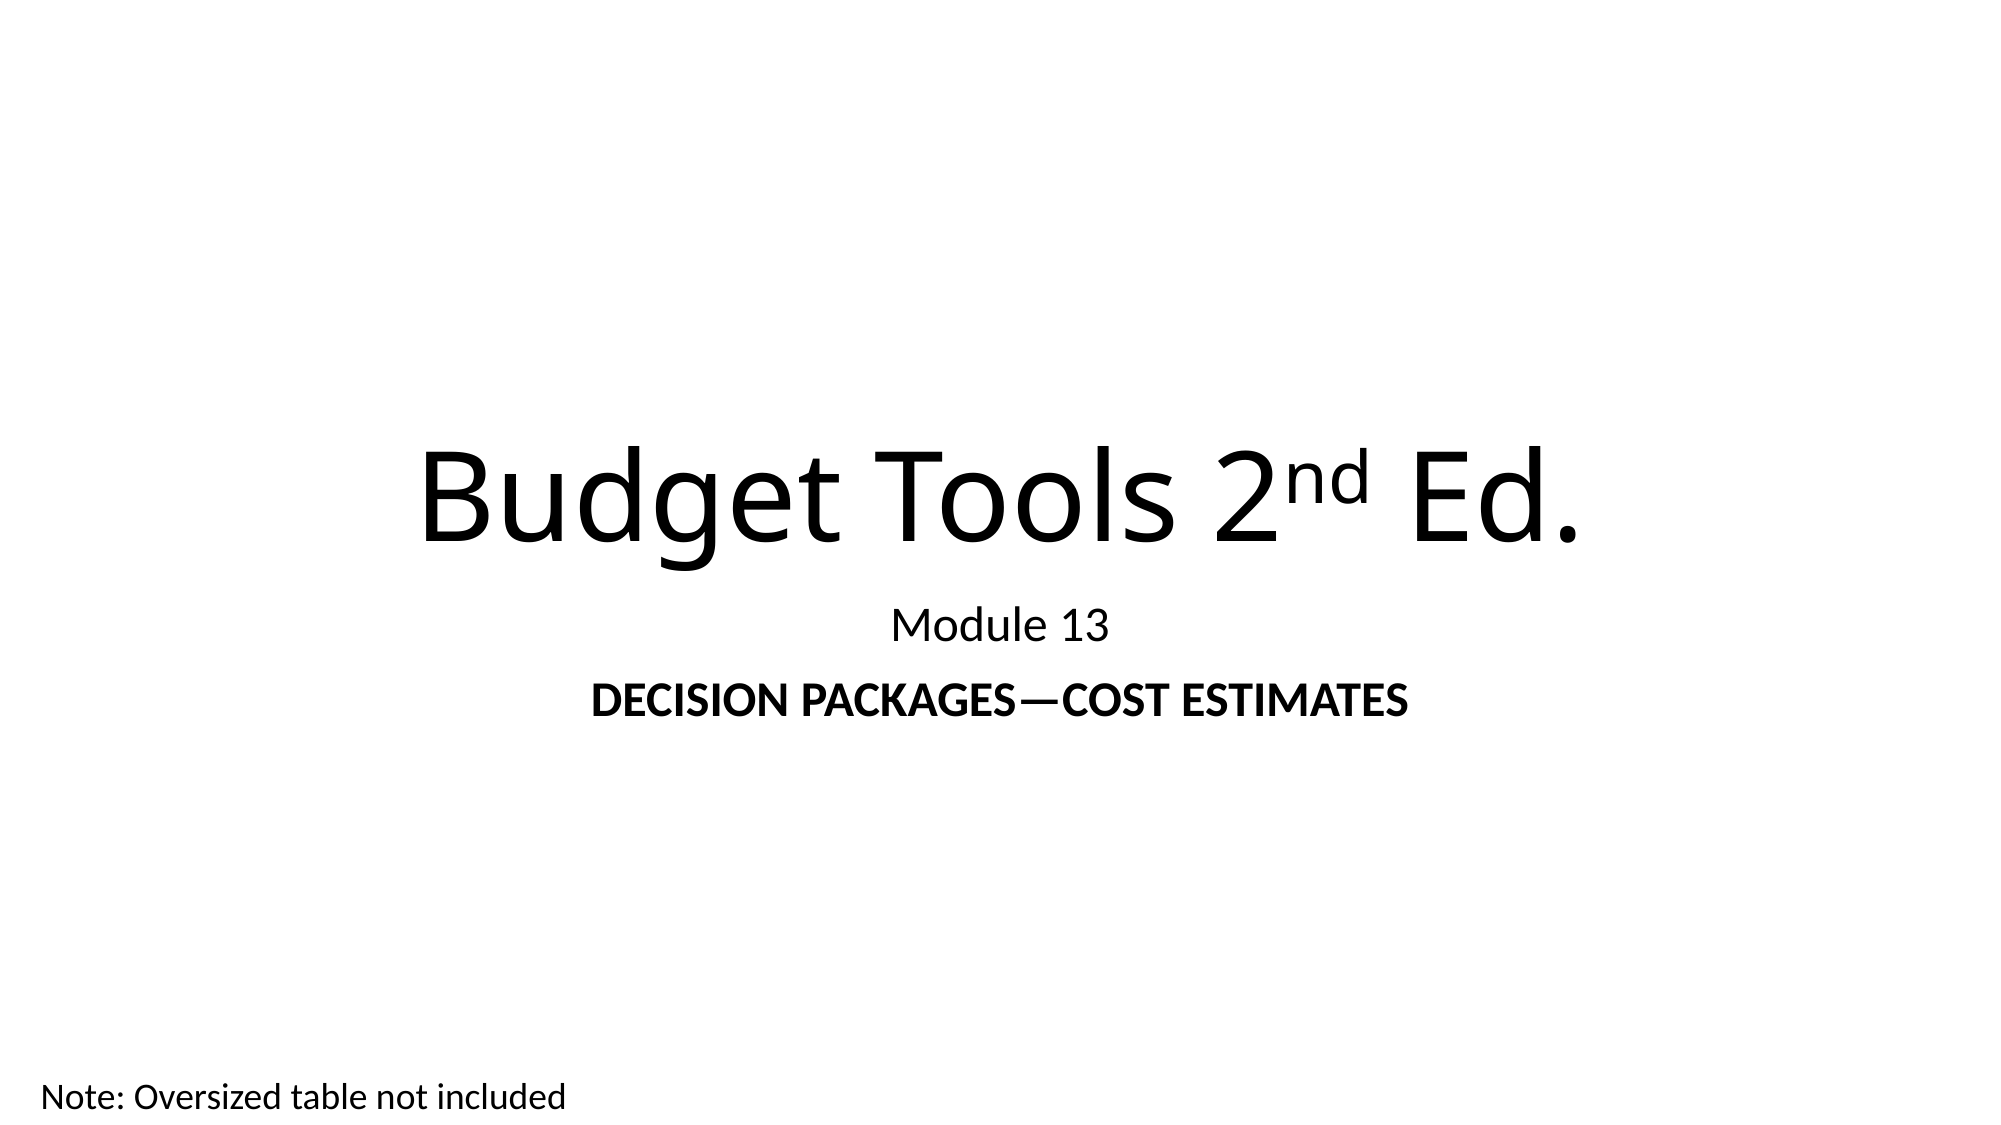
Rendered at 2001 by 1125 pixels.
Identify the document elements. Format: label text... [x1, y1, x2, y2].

subtitle Module 13 Decision Packages—Cost Estimates [249, 590, 1750, 863]
text_box Note: Oversized table not included [25, 1064, 583, 1125]
title Budget Tools 2nd Ed. [249, 184, 1750, 576]
